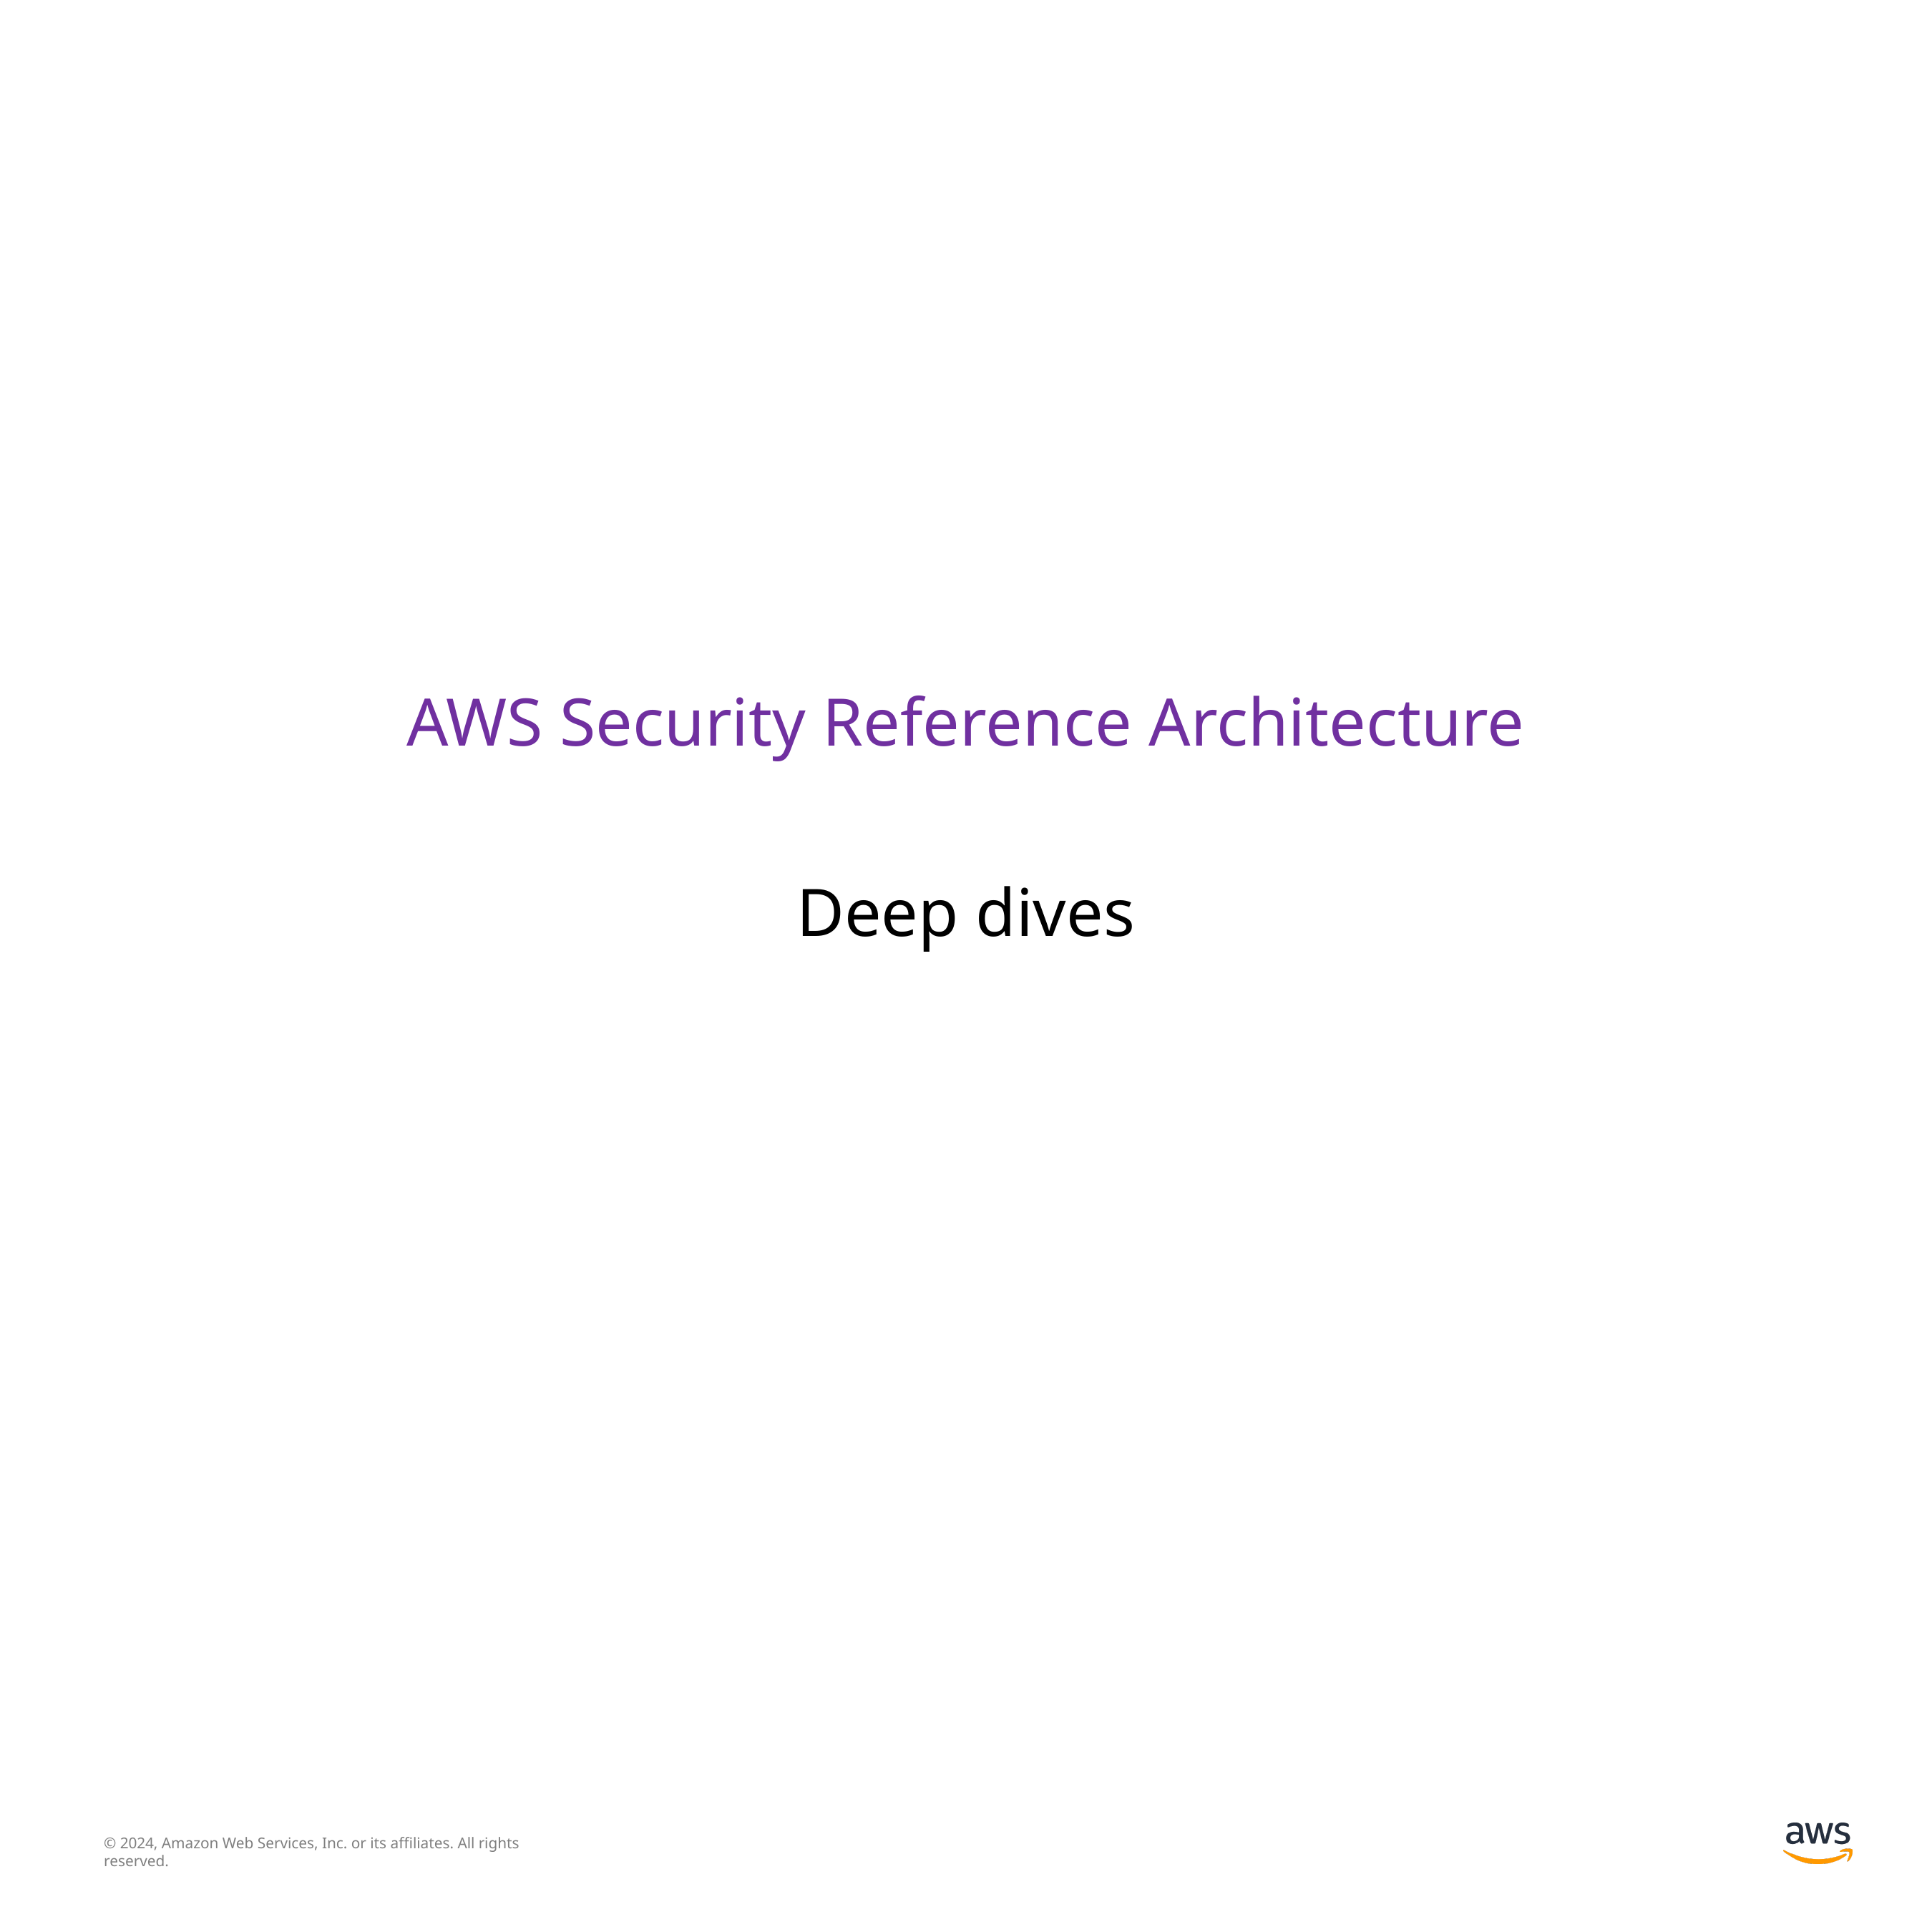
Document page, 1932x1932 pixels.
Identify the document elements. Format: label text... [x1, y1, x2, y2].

picture [1783, 1823, 1853, 1864]
text_box AWS Security Reference Architecture Deep dives [381, 676, 1551, 1033]
